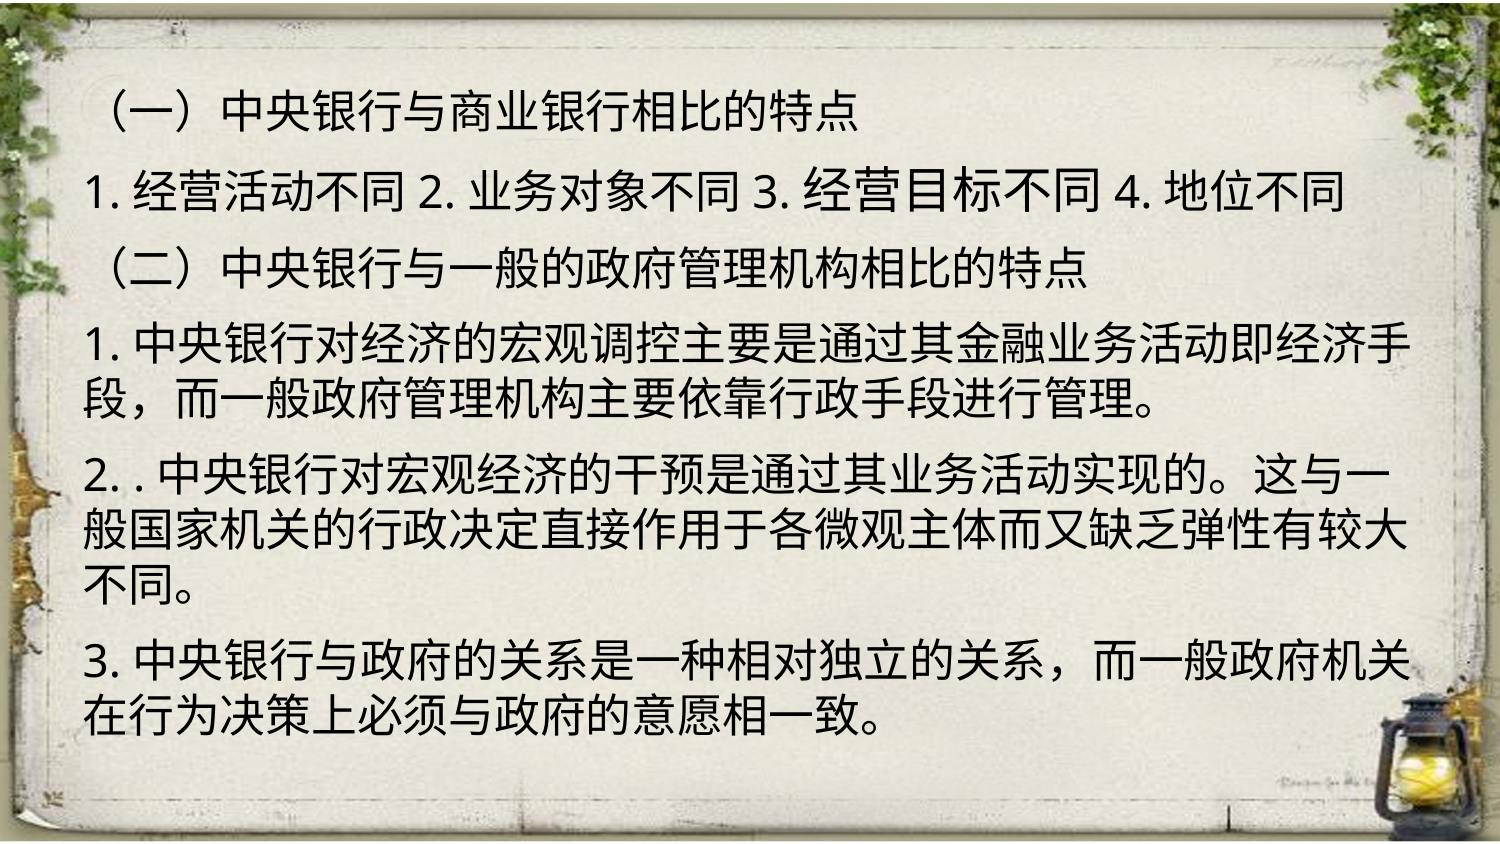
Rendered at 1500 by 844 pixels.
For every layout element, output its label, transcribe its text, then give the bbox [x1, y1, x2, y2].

list （一）中央银行与商业银行相比的特点 1.经营活动不同2.业务对象不同3.经营目标不同4.地位不同 （二）中央银行与一般的政府管理机构相比的特点 1.中央银行对经济的宏观调控主要是通过其金融业务活动即经济手段，而一般政府管理机构主要依靠行政手段进行管理。 2. .中央银行对宏观经济的干预是通过其业务活动实现的。这与一般国家机关的行政决定直接作用于各微观主体而又缺乏弹性有较大不同。 3.中央银行与政府的关系是一种相对独立的关系，而一般政府机关在行为决策上必须与政府的意愿相一致。 [67, 75, 1433, 806]
picture [0, 0, 1500, 844]
